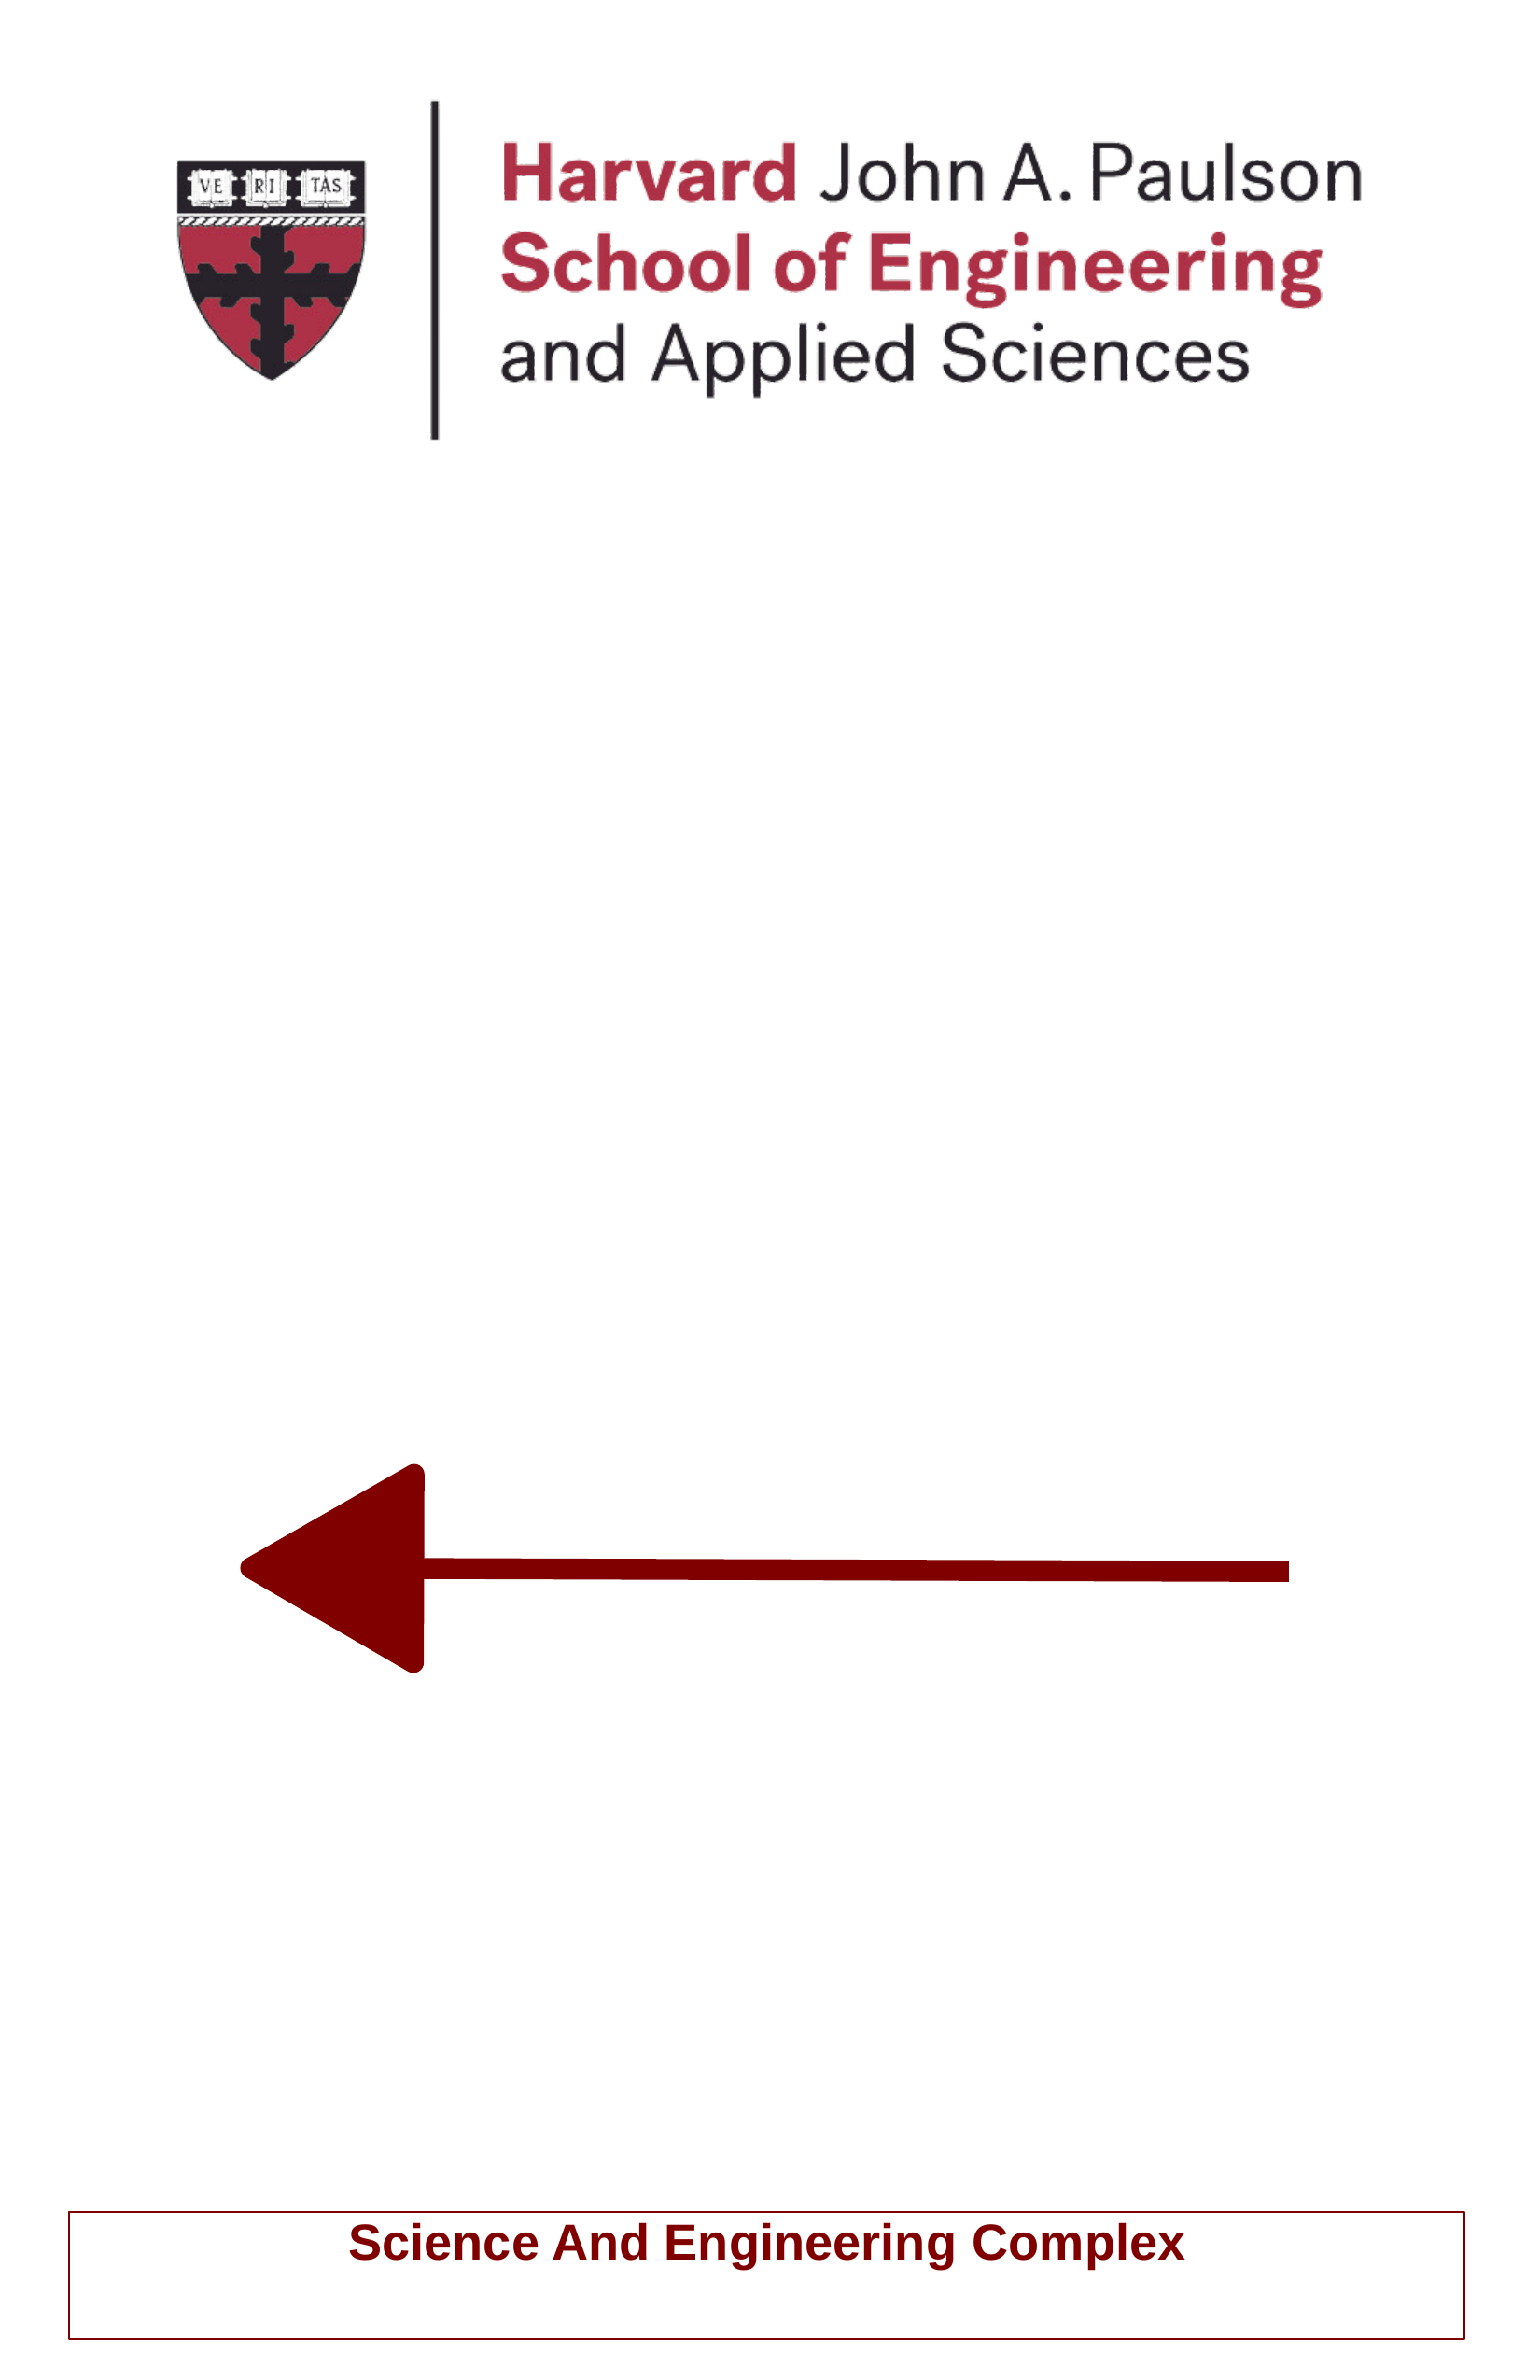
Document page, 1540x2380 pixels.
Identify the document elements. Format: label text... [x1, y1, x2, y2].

footer Science And Engineering Complex [346, 2212, 1188, 2380]
picture [65, 52, 1466, 497]
text_box [250, 1474, 414, 1663]
